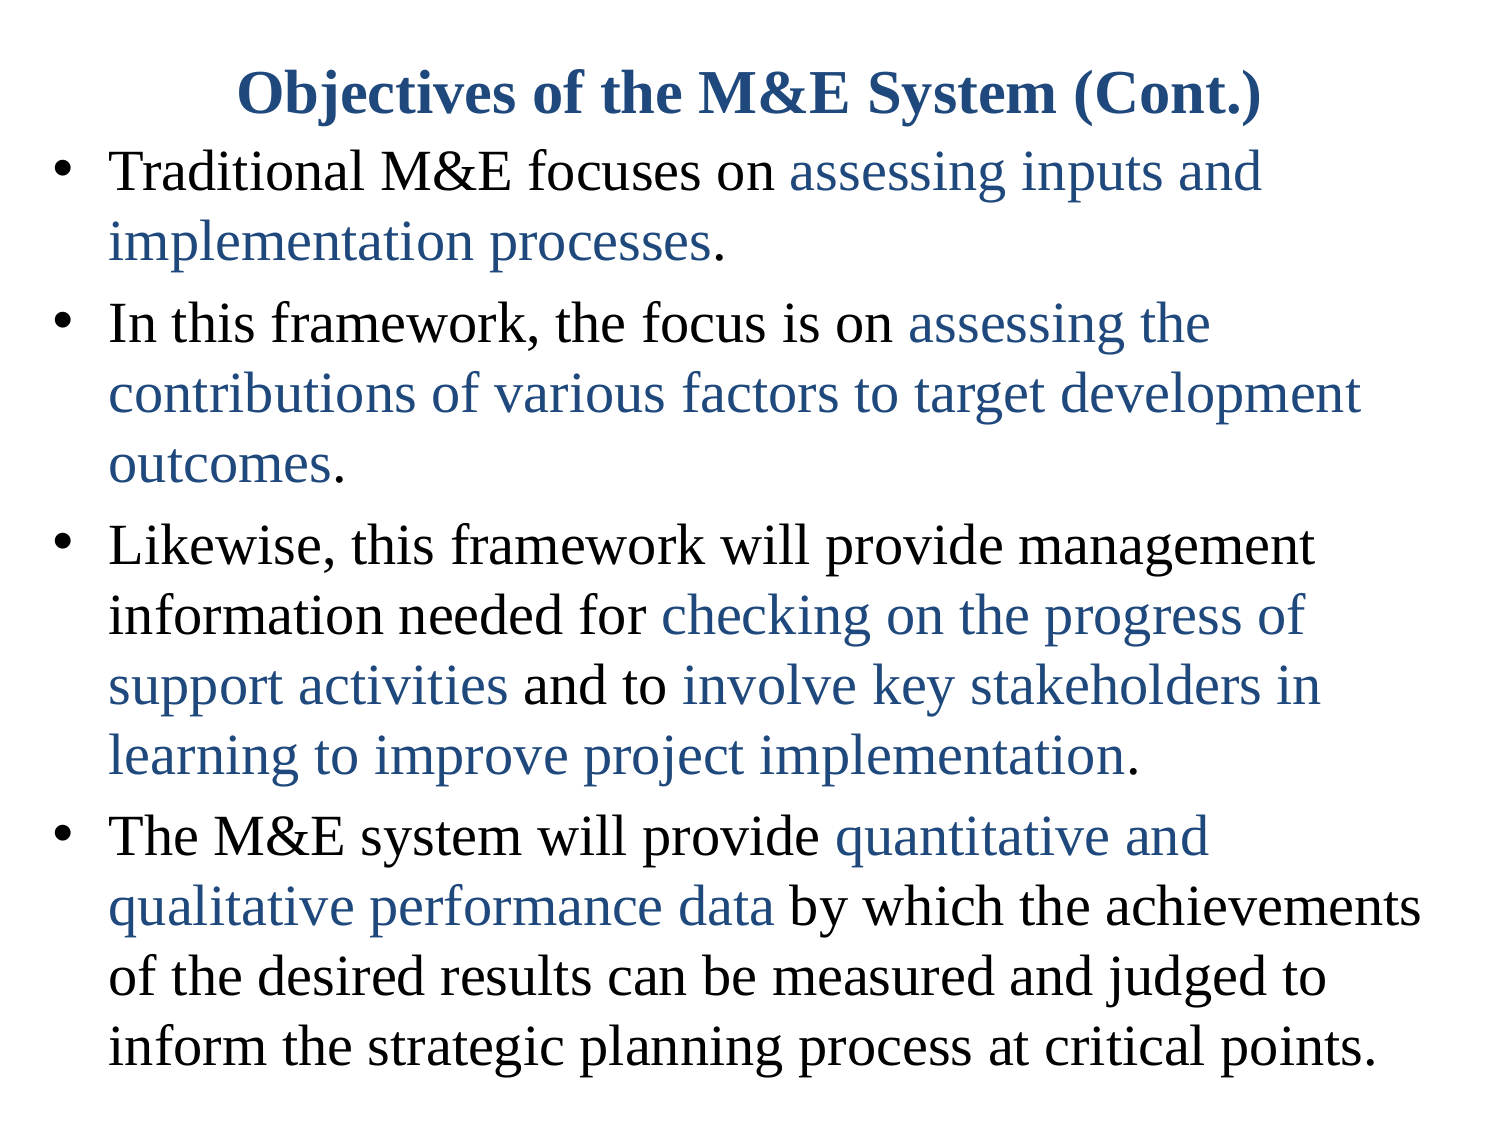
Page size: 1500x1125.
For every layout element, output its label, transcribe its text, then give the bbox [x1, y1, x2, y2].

title Objectives of the M&E System (Cont.) [74, 44, 1426, 124]
list Traditional M&E focuses on assessing inputs and implementation processes. In this framework, the focus is on assessing the contributions of various factors to target development outcomes. Likewise, this framework will provide management information needed for checking on the progress of support activities and to involve key stakeholders in learning to improve project implementation. The M&E system will provide quantitative and qualitative performance data by which the achievements of the desired results can be measured and judged to inform the strategic planning process at critical points. [37, 124, 1451, 1088]
